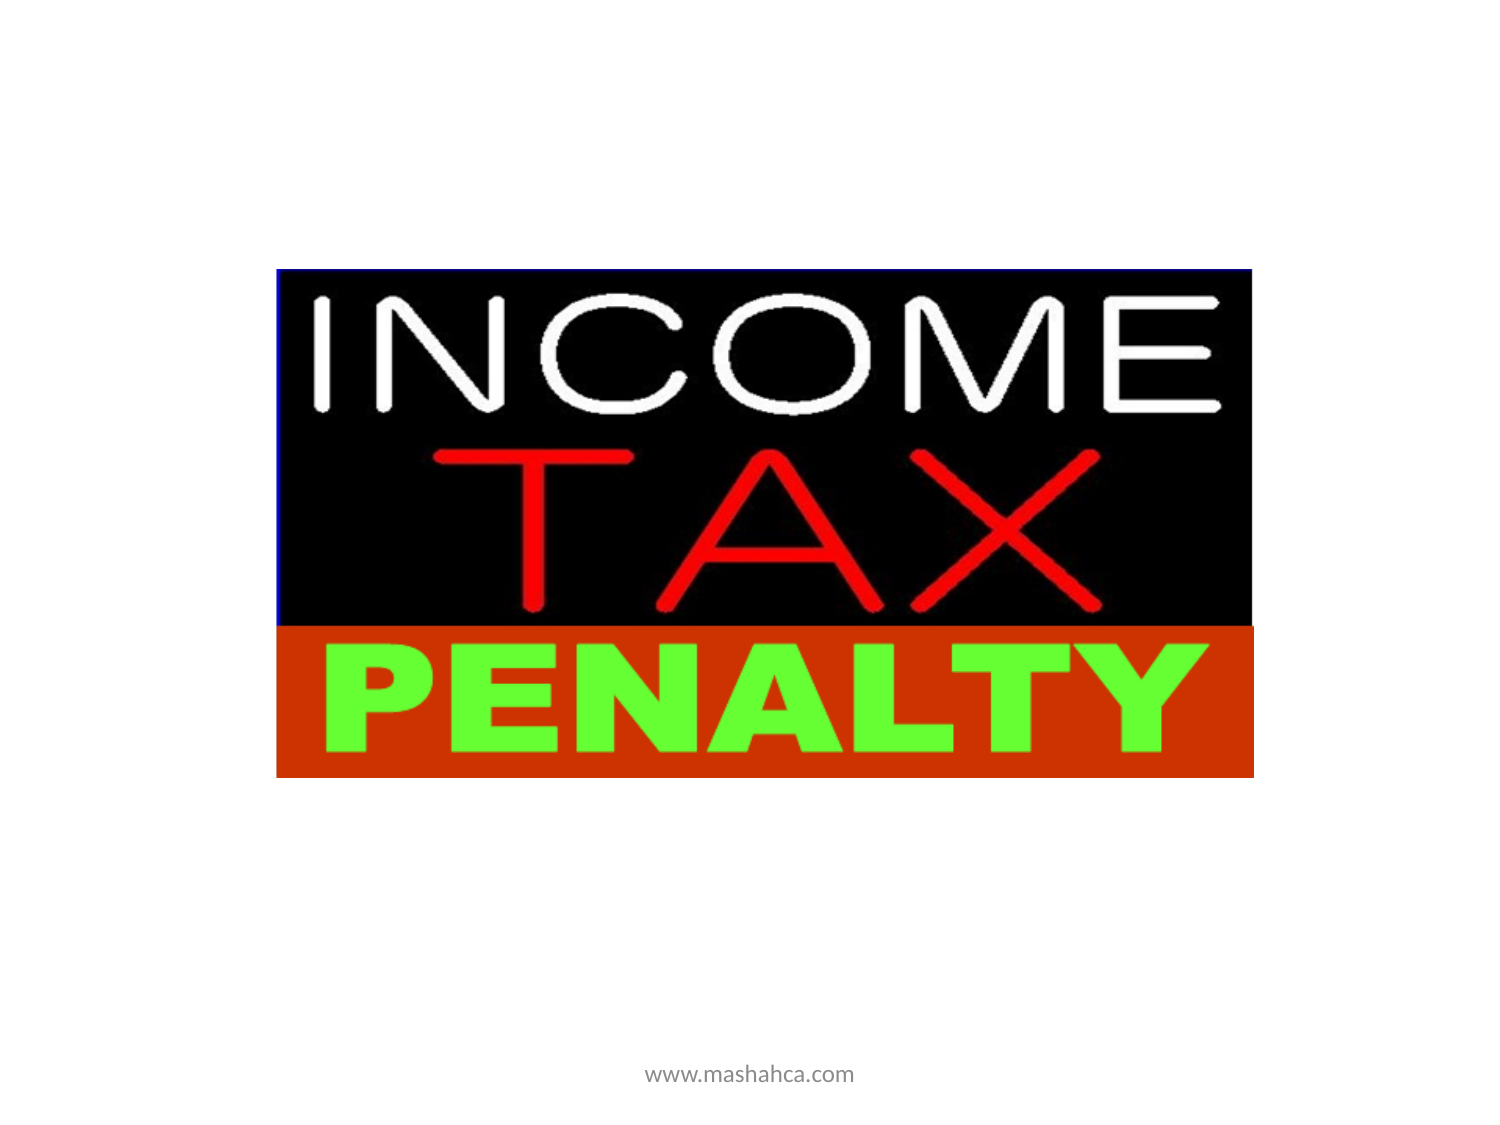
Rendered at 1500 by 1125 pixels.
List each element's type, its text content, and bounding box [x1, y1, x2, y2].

footer www.mashahca.com [512, 1042, 988, 1103]
picture [274, 269, 1254, 778]
